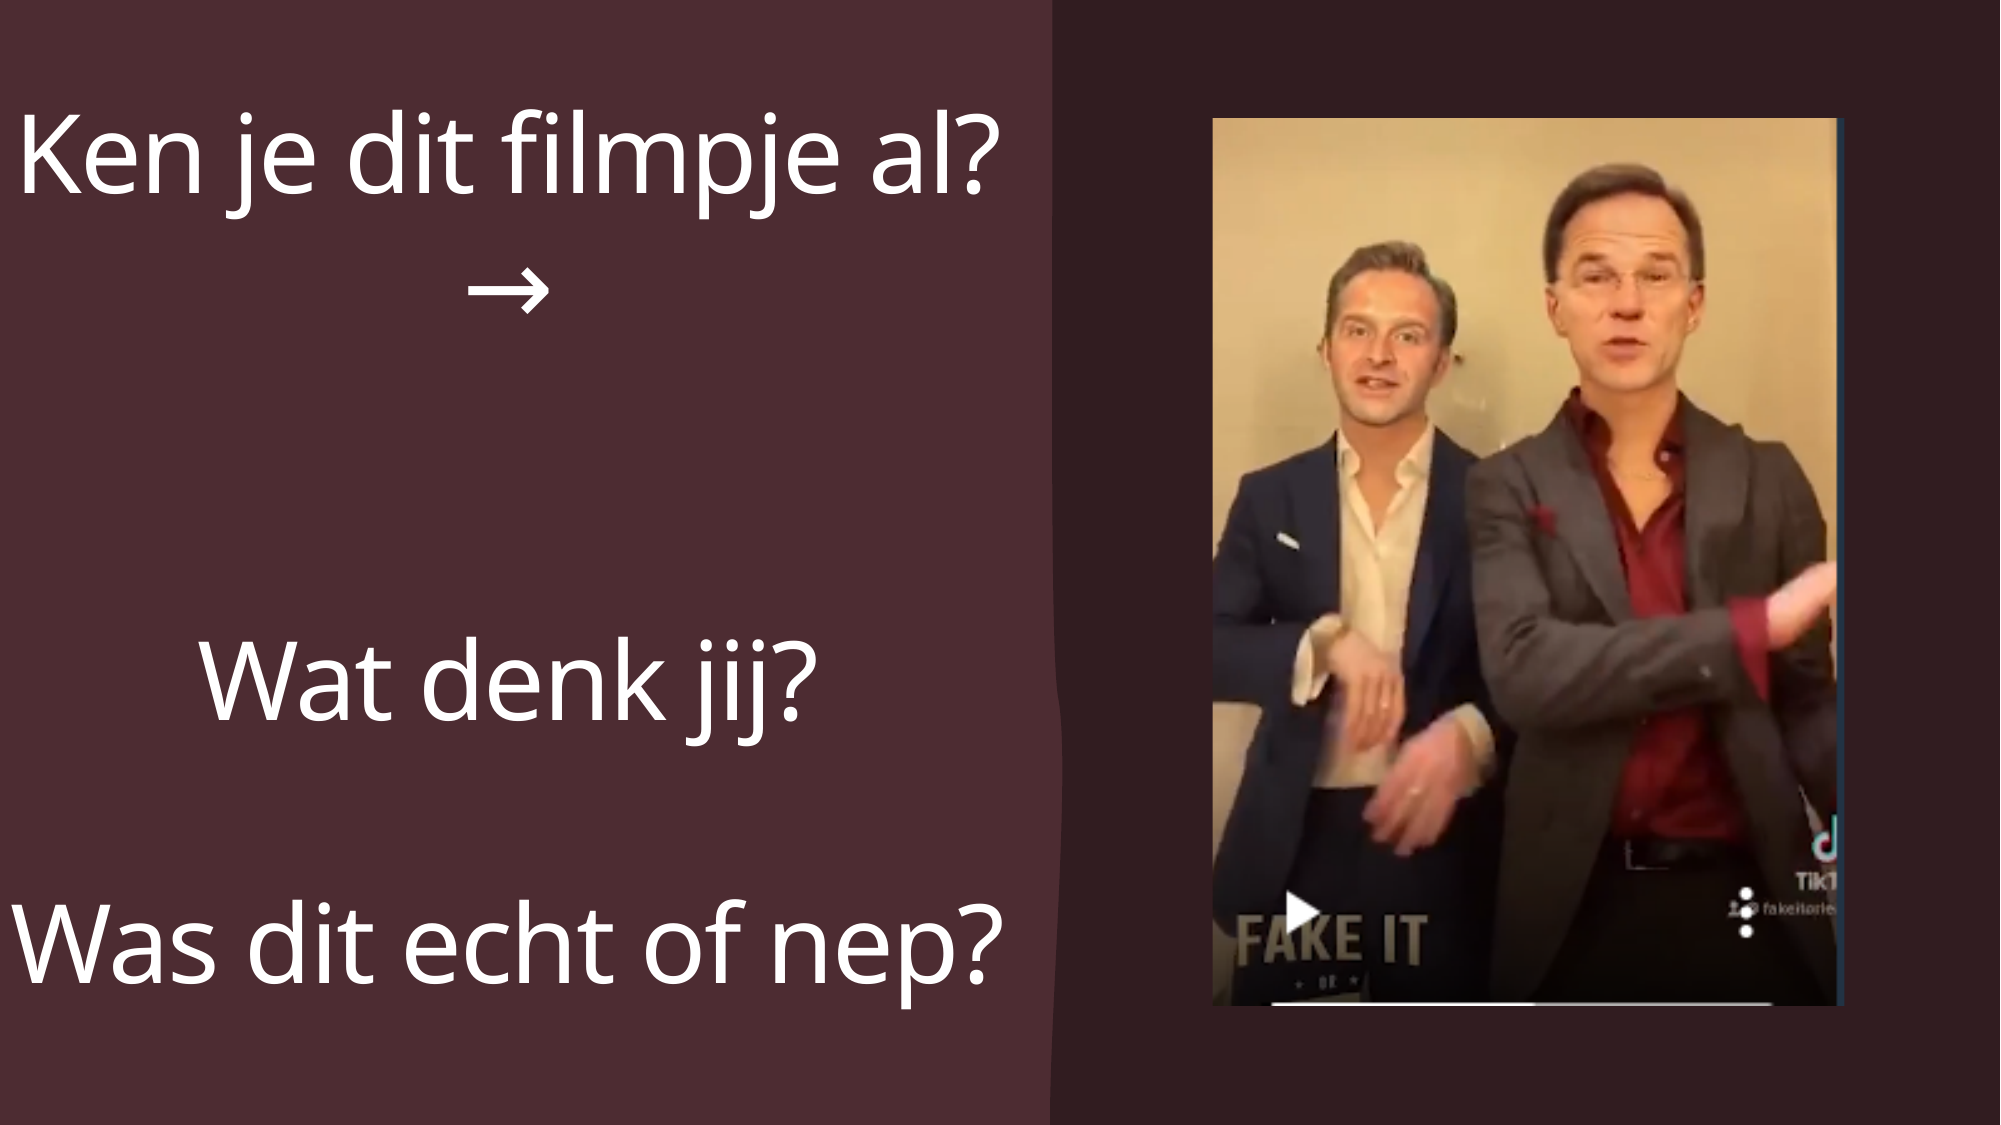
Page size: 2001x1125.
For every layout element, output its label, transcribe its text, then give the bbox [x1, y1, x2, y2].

title Ken je dit filmpje al? → Wat denk jij? Was dit echt of nep? [0, 73, 1026, 1006]
text_box [0, 0, 1061, 1125]
text_box [1048, 0, 2000, 1125]
picture [1212, 118, 1845, 1006]
